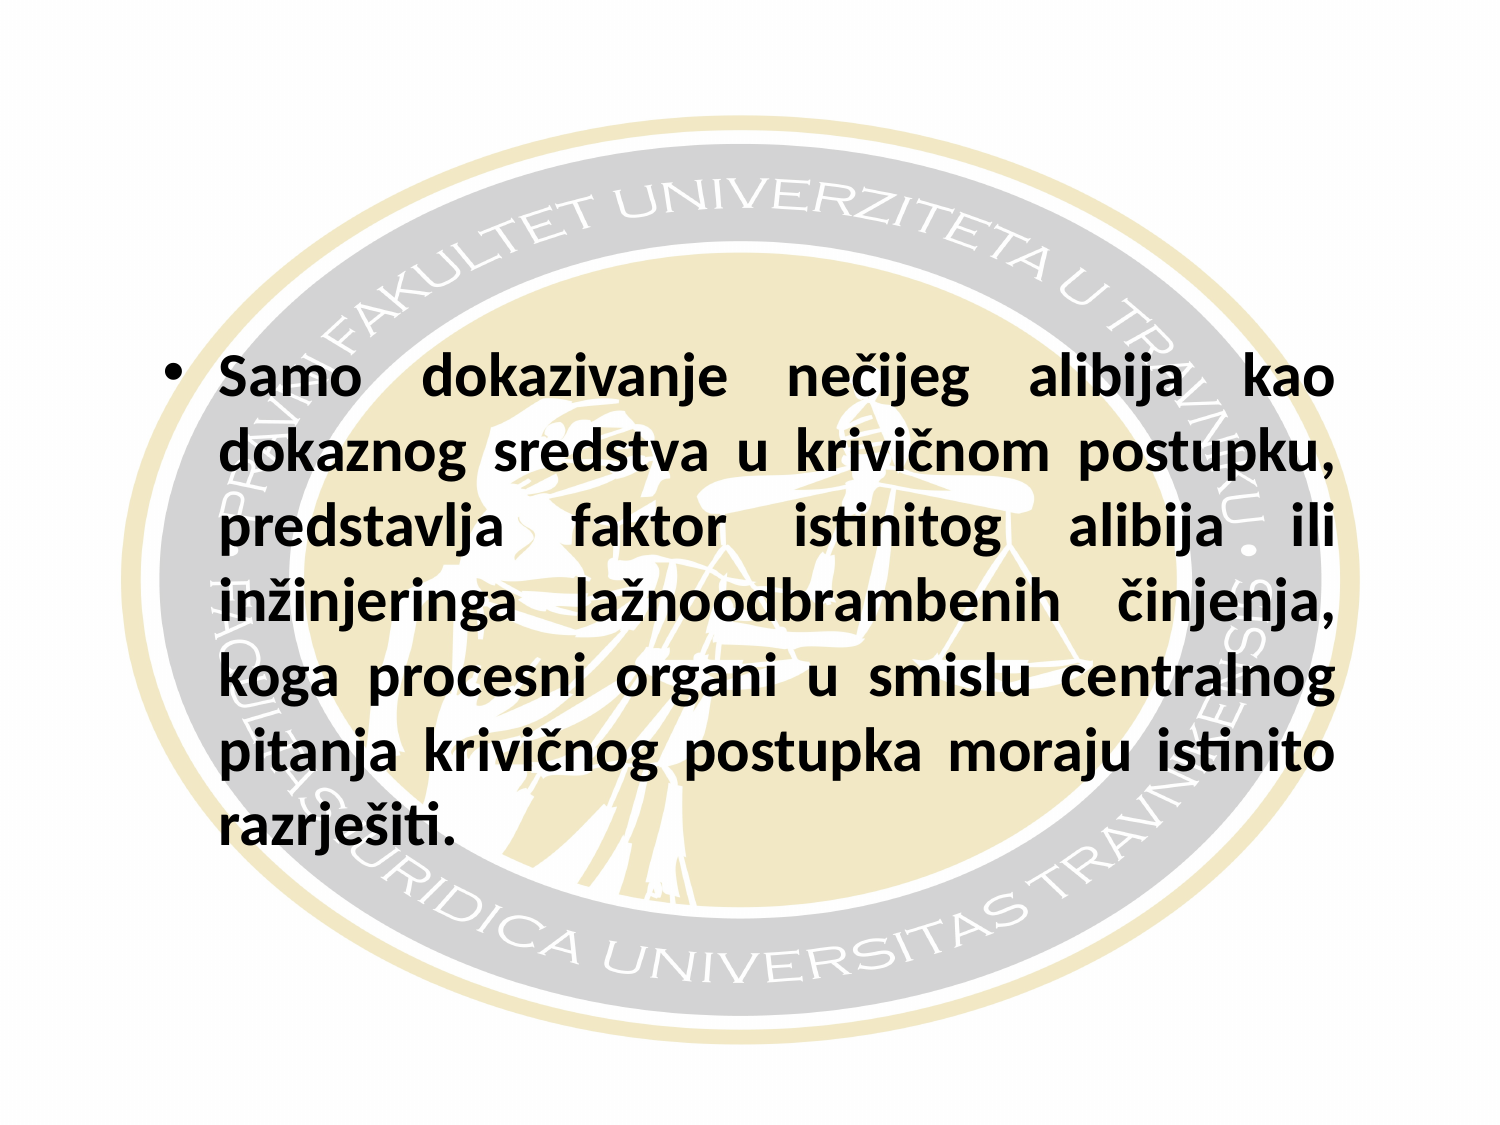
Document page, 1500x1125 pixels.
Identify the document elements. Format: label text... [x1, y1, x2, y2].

list Samo dokazivanje nečijeg alibija kao dokaznog sredstva u krivičnom postupku, predstavlja faktor istinitog alibija ili inžinjeringa lažnoodbrambenih činjenja, koga procesni organi u smislu centralnog pitanja krivičnog postupka moraju istinito razrješiti. [147, 326, 1353, 1005]
